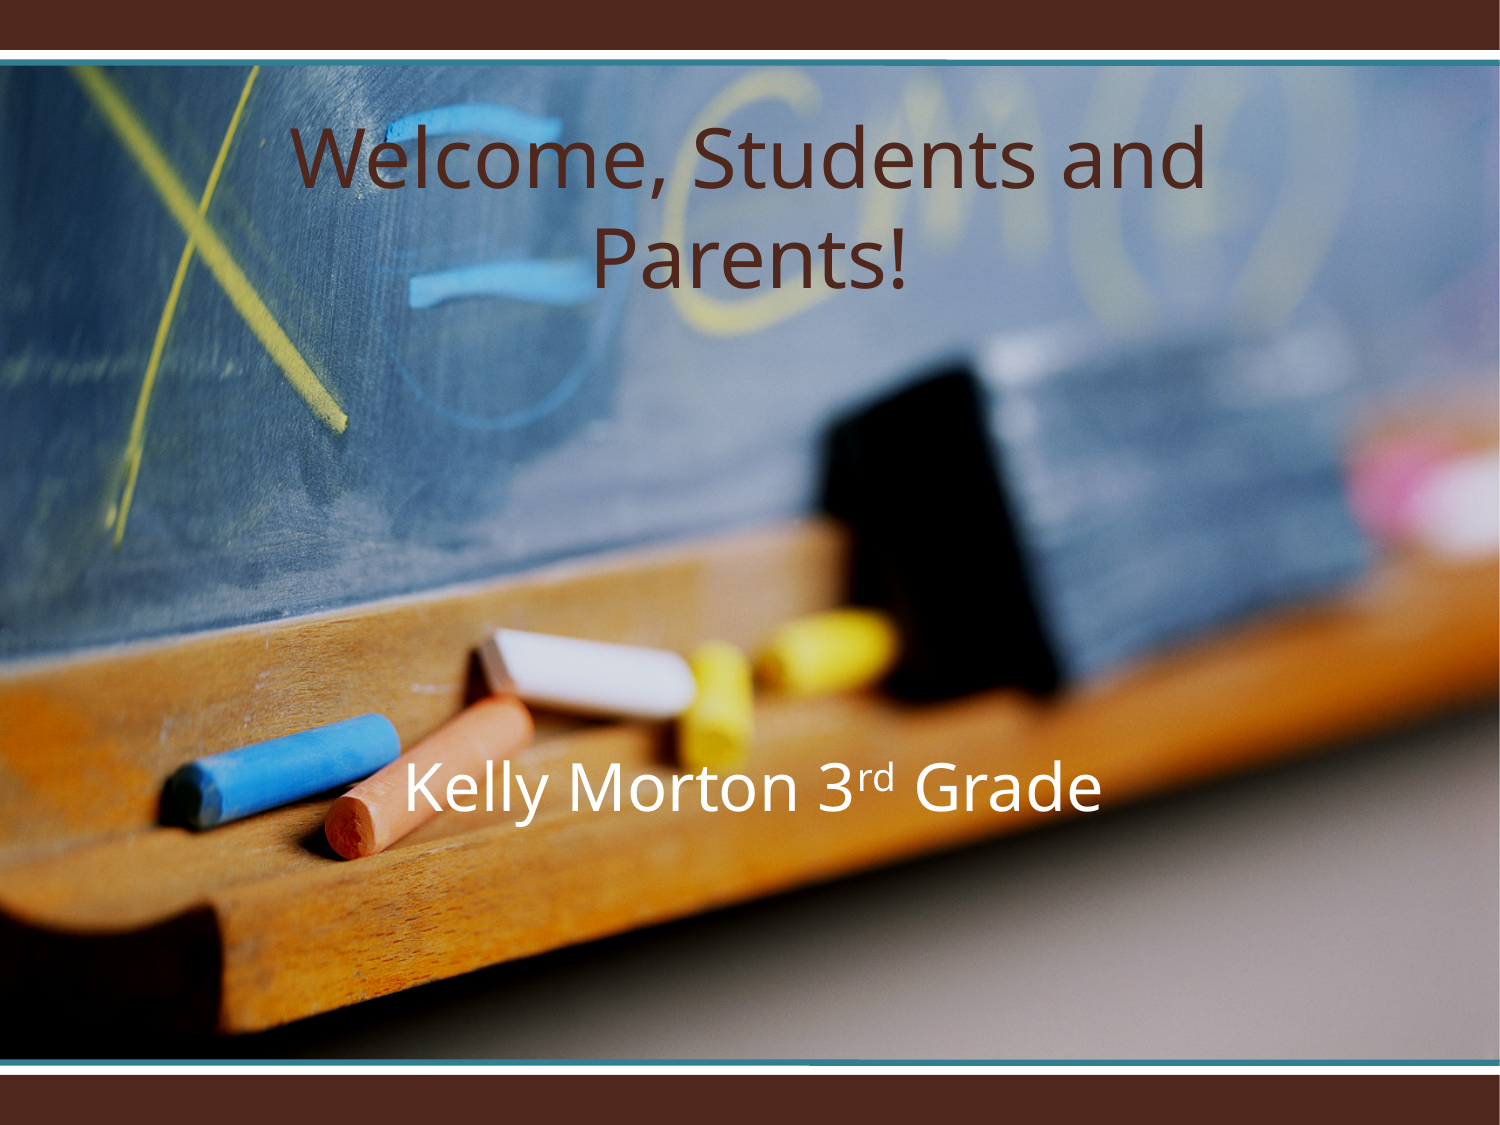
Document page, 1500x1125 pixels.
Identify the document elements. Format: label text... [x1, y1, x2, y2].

picture [0, 66, 1500, 1059]
title Kelly Morton 3rd Grade [115, 737, 1391, 961]
subtitle Welcome, Students and Parents! [225, 62, 1275, 313]
